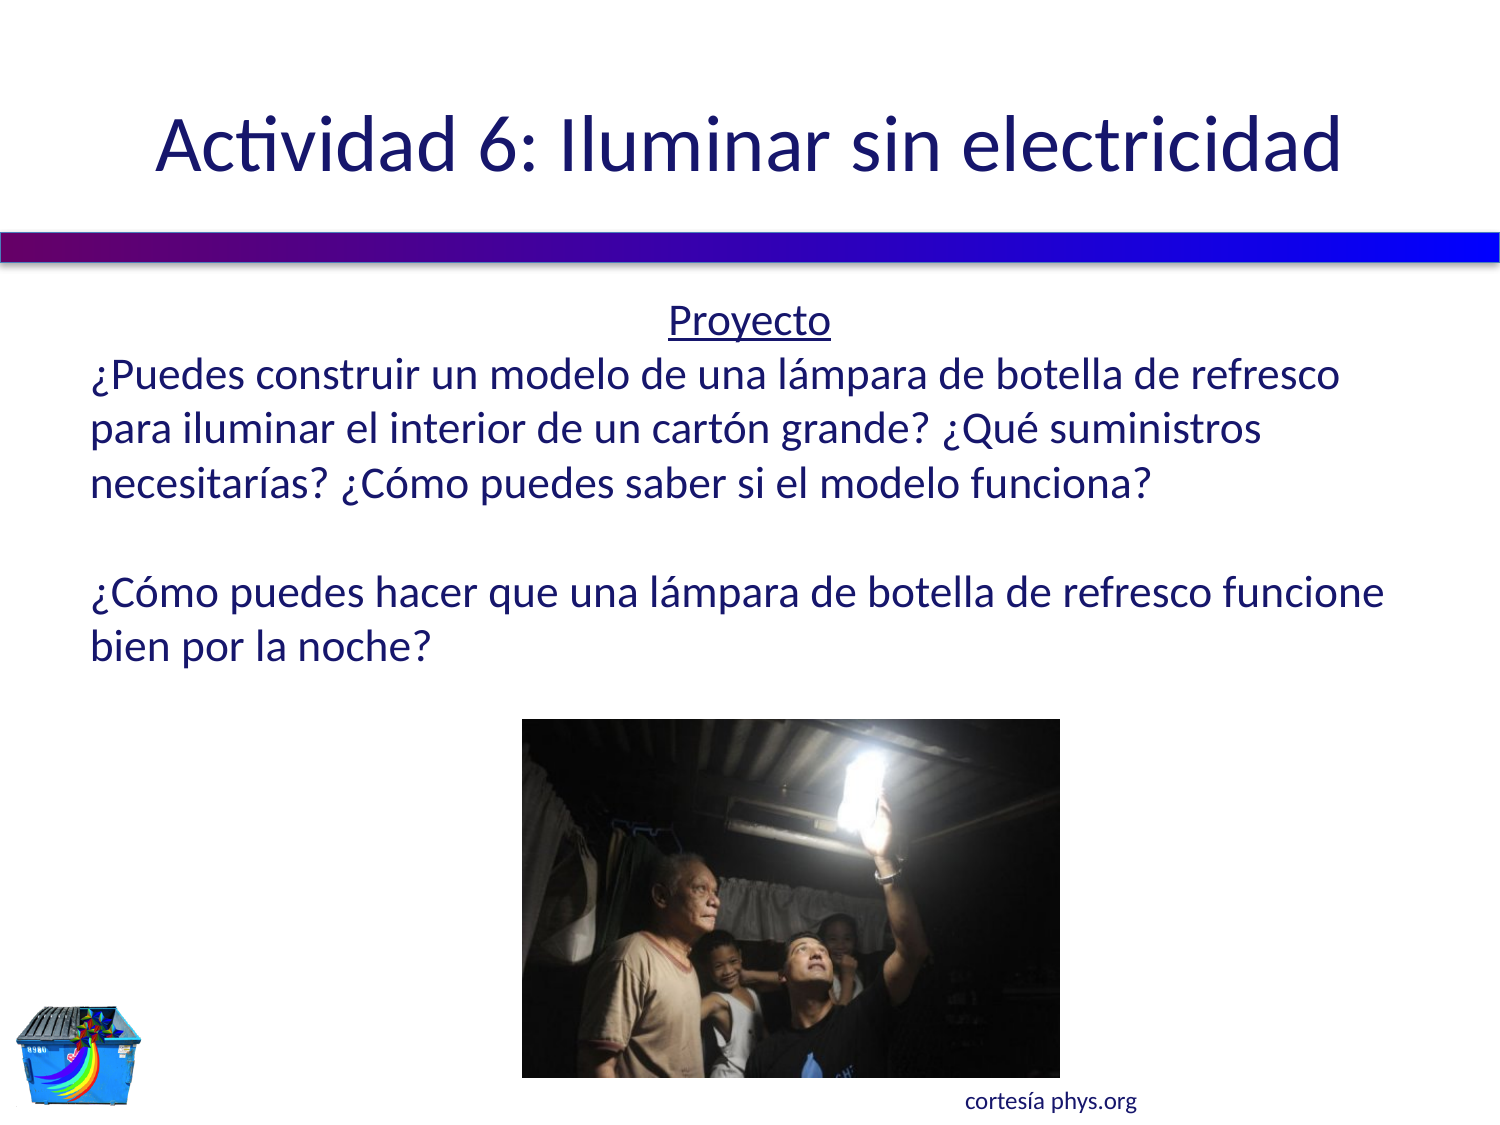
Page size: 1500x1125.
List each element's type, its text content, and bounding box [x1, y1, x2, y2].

picture [14, 1004, 143, 1107]
text_box Proyecto ¿Puedes construir un modelo de una lámpara de botella de refresco para iluminar el interior de un cartón grande? ¿Qué suministros necesitarías? ¿Cómo puedes saber si el modelo funciona? ¿Cómo puedes hacer que una lámpara de botella de refresco funcione bien por la noche? [74, 282, 1425, 686]
title Actividad 6: Iluminar sin electricidad [75, 45, 1425, 233]
text_box cortesía phys.org [950, 1077, 1172, 1122]
picture [521, 718, 1060, 1078]
